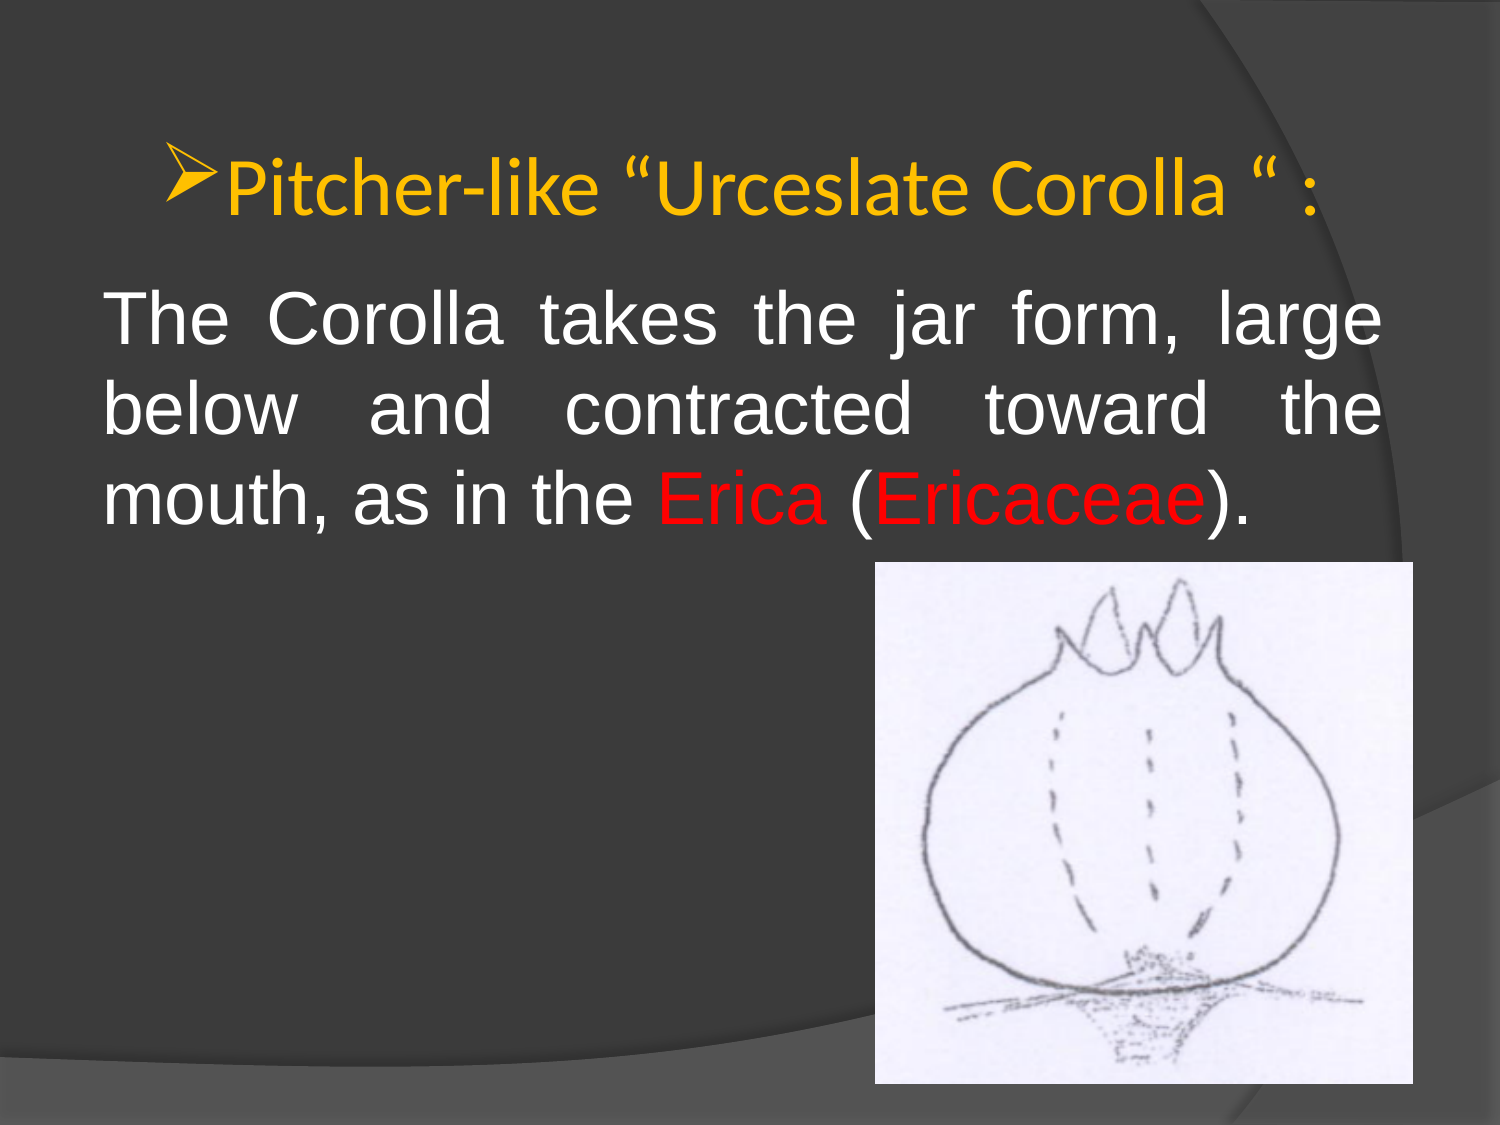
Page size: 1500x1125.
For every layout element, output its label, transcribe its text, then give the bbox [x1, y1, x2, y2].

picture [874, 562, 1413, 1084]
text_box The Corolla takes the jar form, large below and contracted toward the mouth, as in the Erica (Ericaceae). [87, 262, 1400, 548]
text_box Pitcher-like “Urceslate Corolla “ : [144, 125, 1339, 240]
